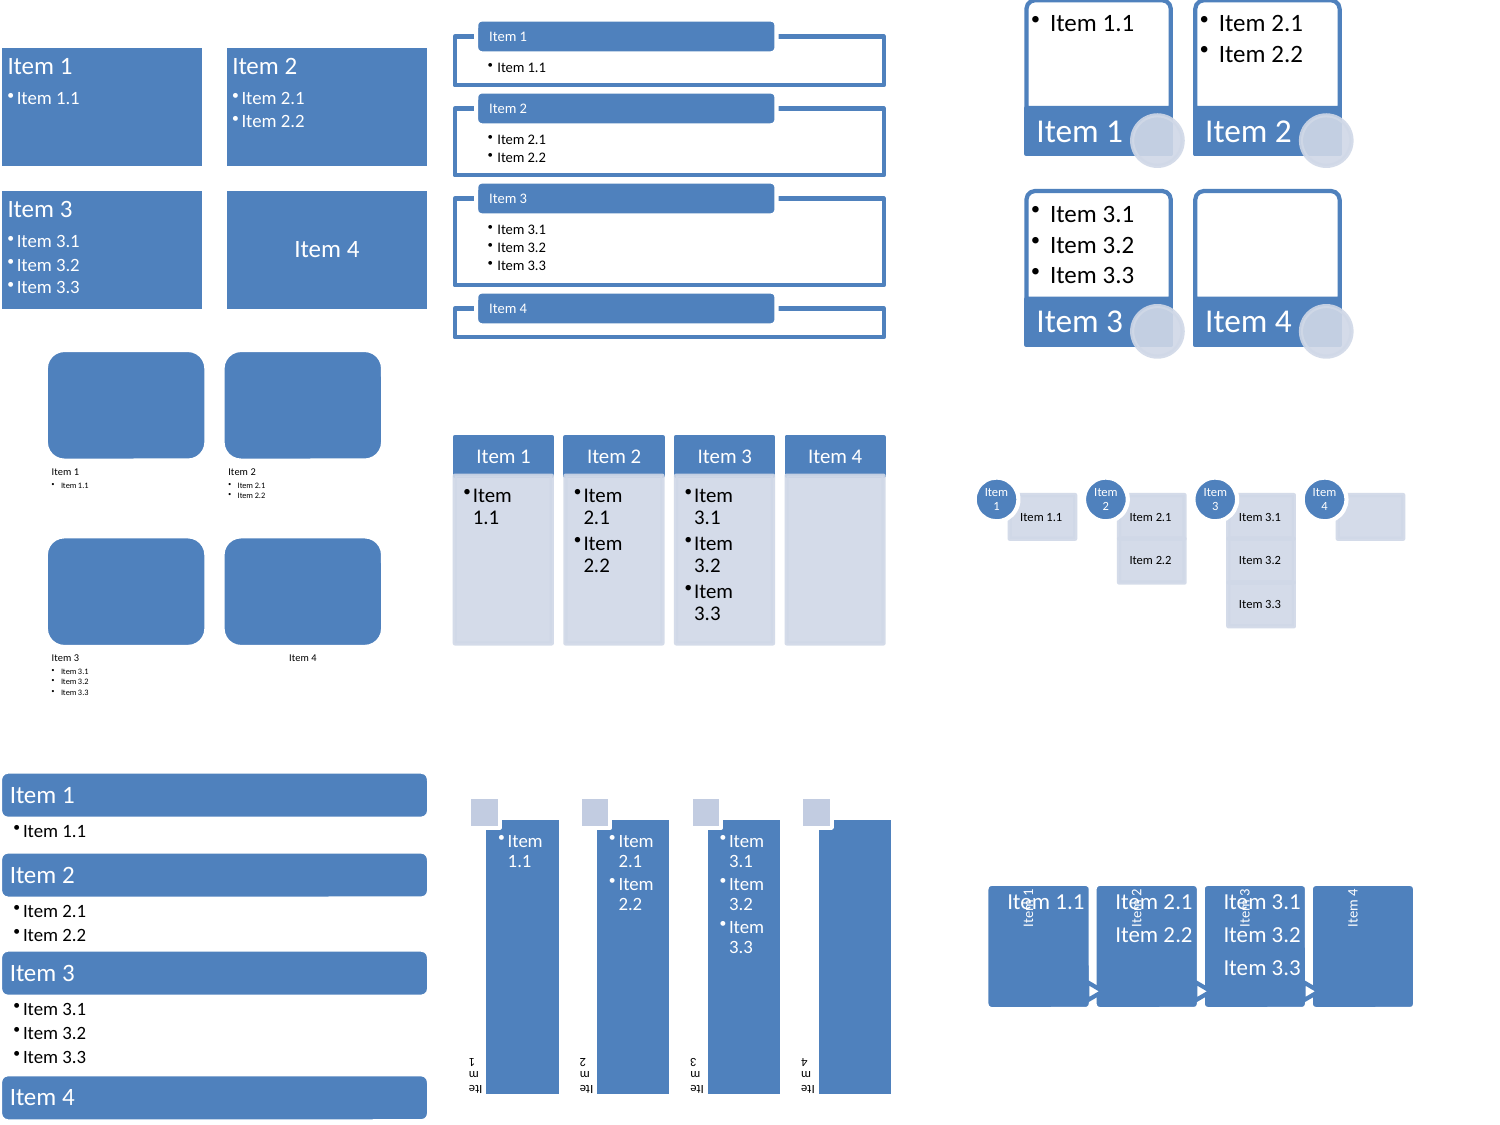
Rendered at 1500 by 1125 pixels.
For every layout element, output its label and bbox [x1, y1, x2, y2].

text_box [985, 767, 1416, 1125]
text_box [0, 349, 430, 707]
text_box [0, 0, 430, 349]
text_box [454, 0, 885, 358]
text_box [466, 767, 896, 1125]
text_box [974, 373, 1404, 731]
text_box [0, 767, 430, 1125]
text_box [974, 0, 1404, 358]
text_box [454, 361, 885, 719]
